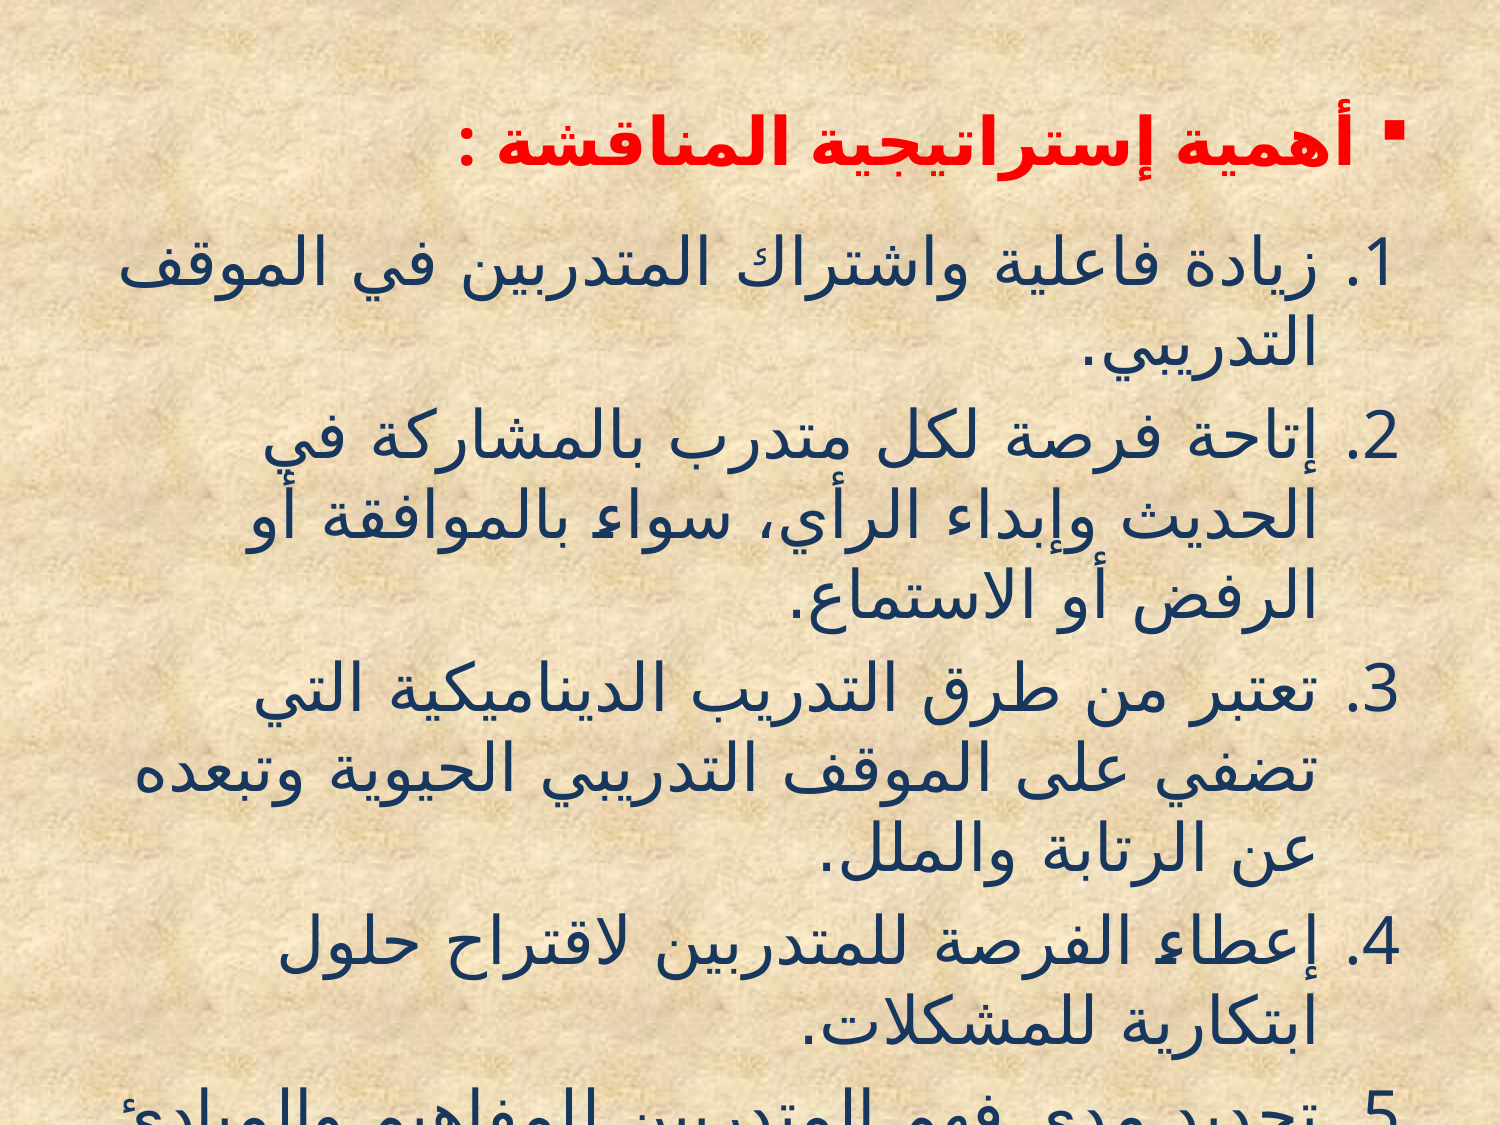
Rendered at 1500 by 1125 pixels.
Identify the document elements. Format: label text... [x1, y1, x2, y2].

title أهمية إستراتيجية المناقشة : [75, 45, 1425, 233]
picture [0, 0, 1500, 1125]
list زيادة فاعلية واشتراك المتدربين في الموقف التدريبي. إتاحة فرصة لكل متدرب بالمشاركة في الحديث وإبداء الرأي، سواء بالموافقة أو الرفض أو الاستماع. تعتبر من طرق التدريب الديناميكية التي تضفي على الموقف التدريبي الحيوية وتبعده عن الرتابة والملل. إعطاء الفرصة للمتدربين لاقتراح حلول ابتكارية للمشكلات. تحديد مدى فهم المتدربين للمفاهيم والمبادئ الأساسية وتعزيز نقاط القوة وعلاج نقاط الضعف. [70, 210, 1421, 1039]
